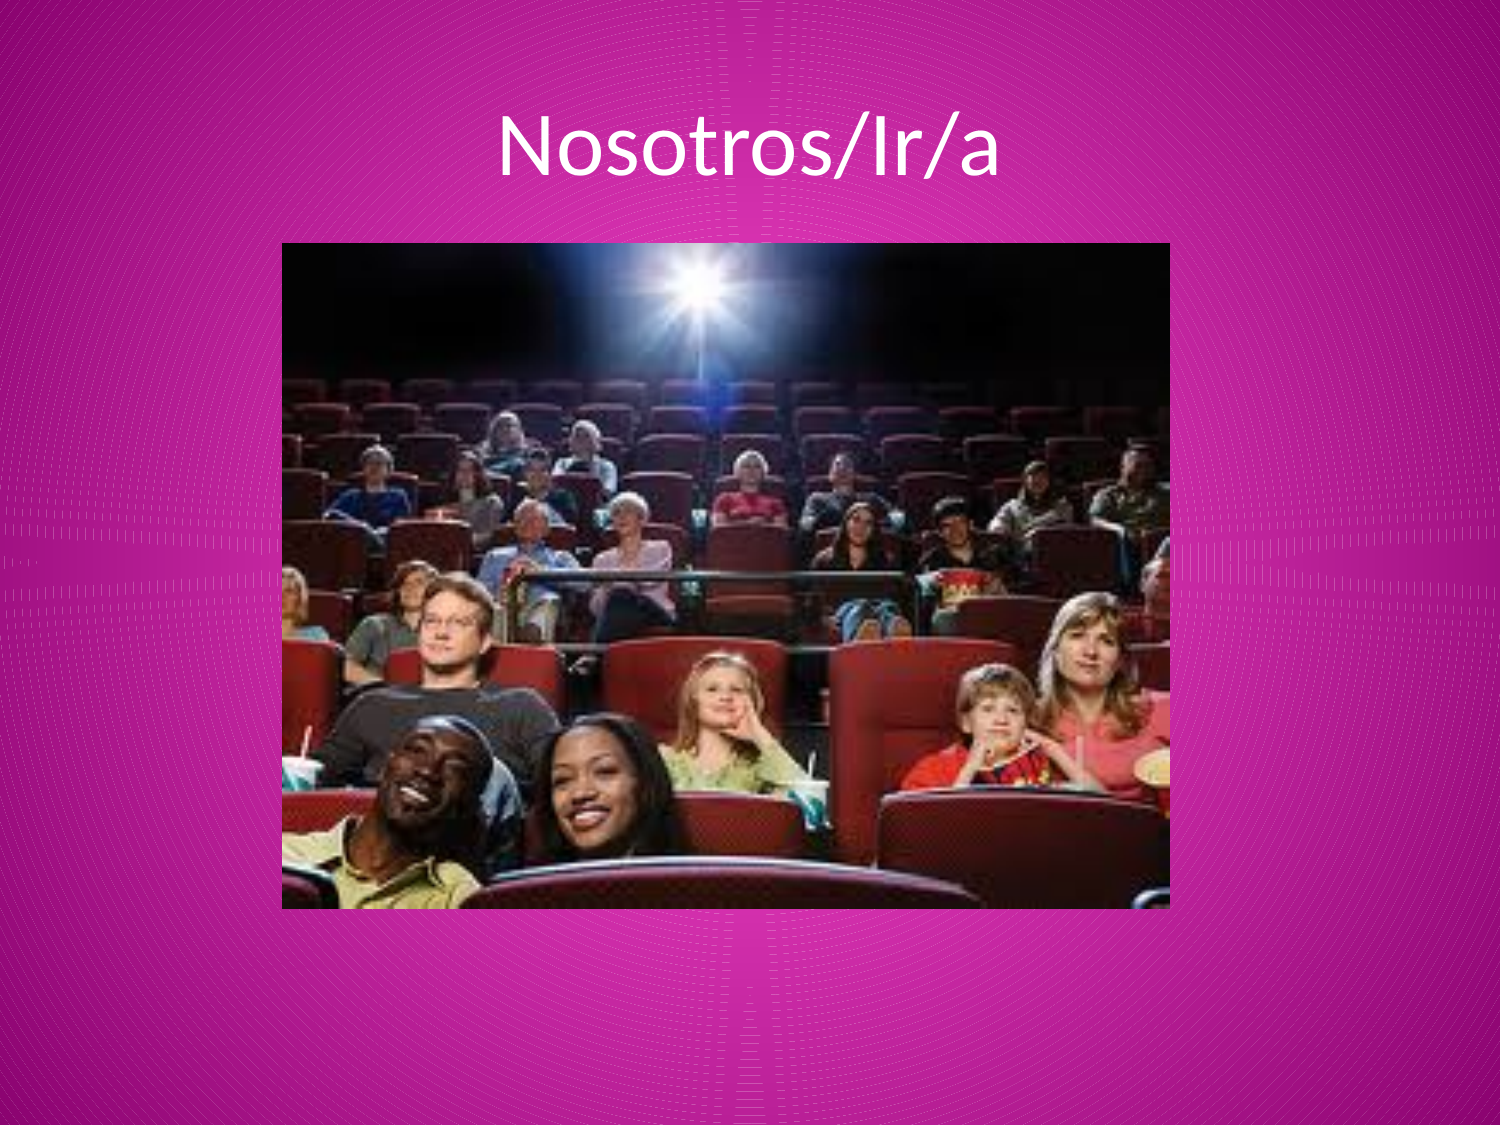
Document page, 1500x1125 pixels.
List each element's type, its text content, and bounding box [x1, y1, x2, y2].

title Nosotros/Ir/a [75, 45, 1425, 233]
picture [281, 243, 1170, 909]
